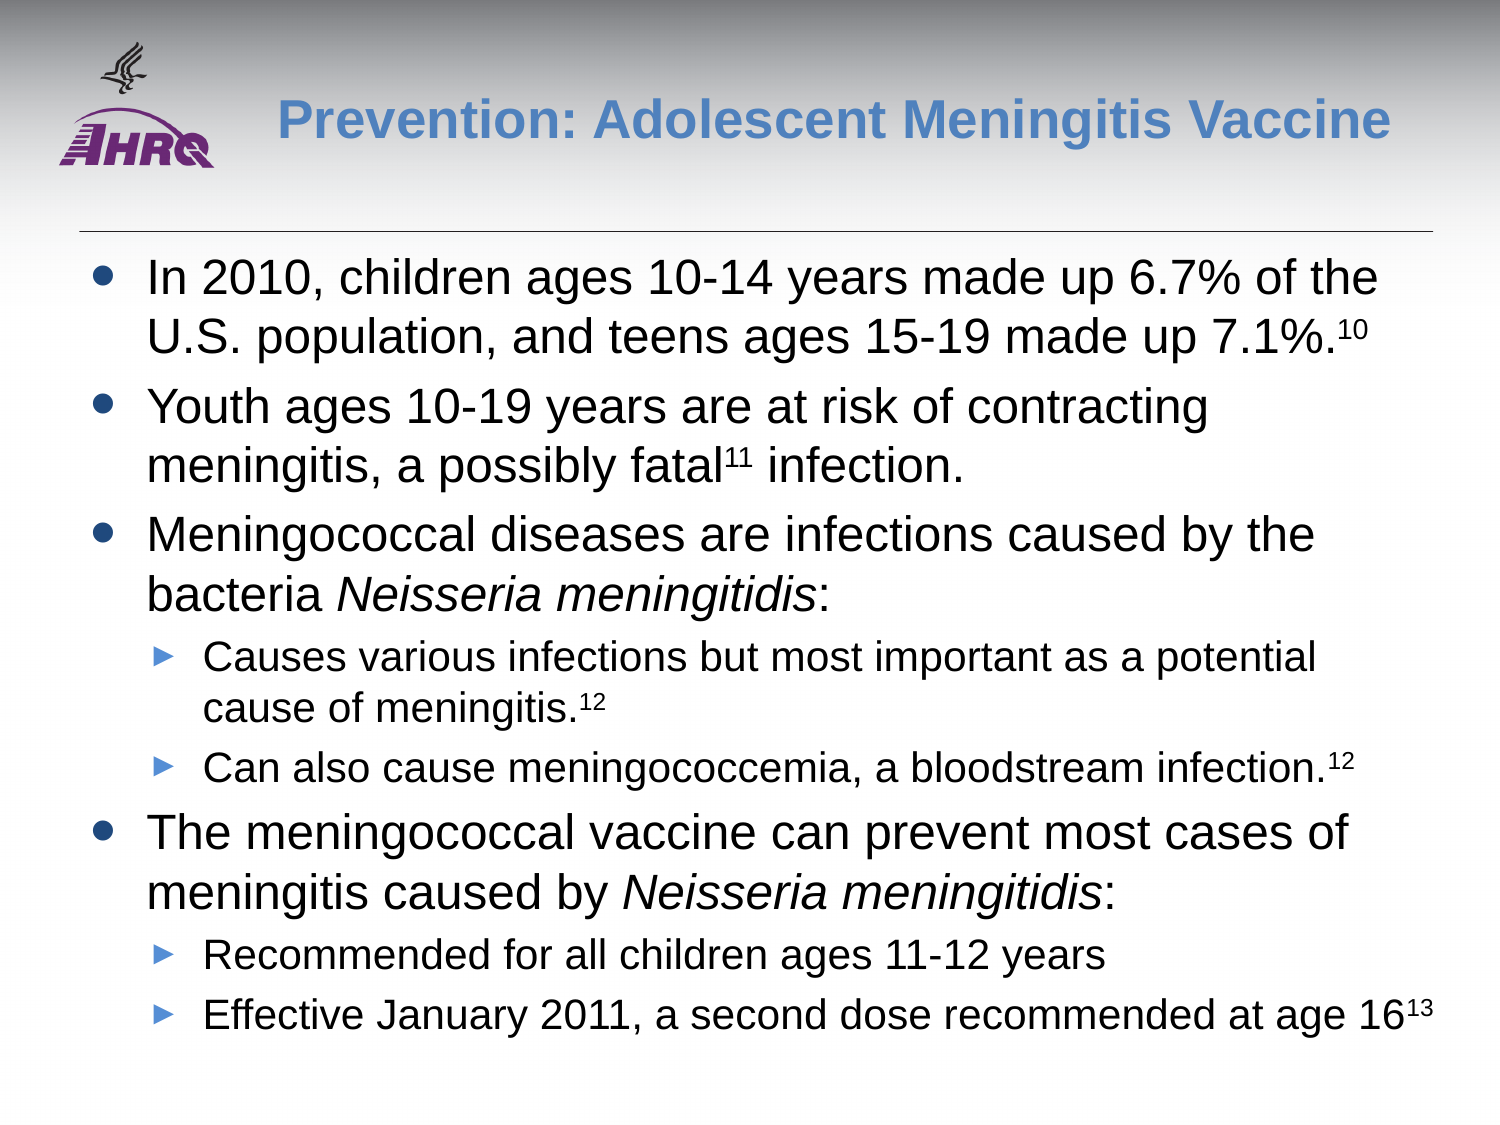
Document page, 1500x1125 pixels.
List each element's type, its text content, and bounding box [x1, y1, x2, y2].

list In 2010, children ages 10-14 years made up 6.7% of the U.S. population, and teens ages 15-19 made up 7.1%.10 Youth ages 10-19 years are at risk of contracting meningitis, a possibly fatal11 infection. Meningococcal diseases are infections caused by the bacteria Neisseria meningitidis: Causes various infections but most important as a potential cause of meningitis.12 Can also cause meningococcemia, a bloodstream infection.12 The meningococcal vaccine can prevent most cases of meningitis caused by Neisseria meningitidis: Recommended for all children ages 11-12 years Effective January 2011, a second dose recommended at age 1613 [75, 237, 1450, 1063]
picture [0, 0, 1500, 1125]
title Prevention: Adolescent Meningitis Vaccine [262, 45, 1425, 188]
